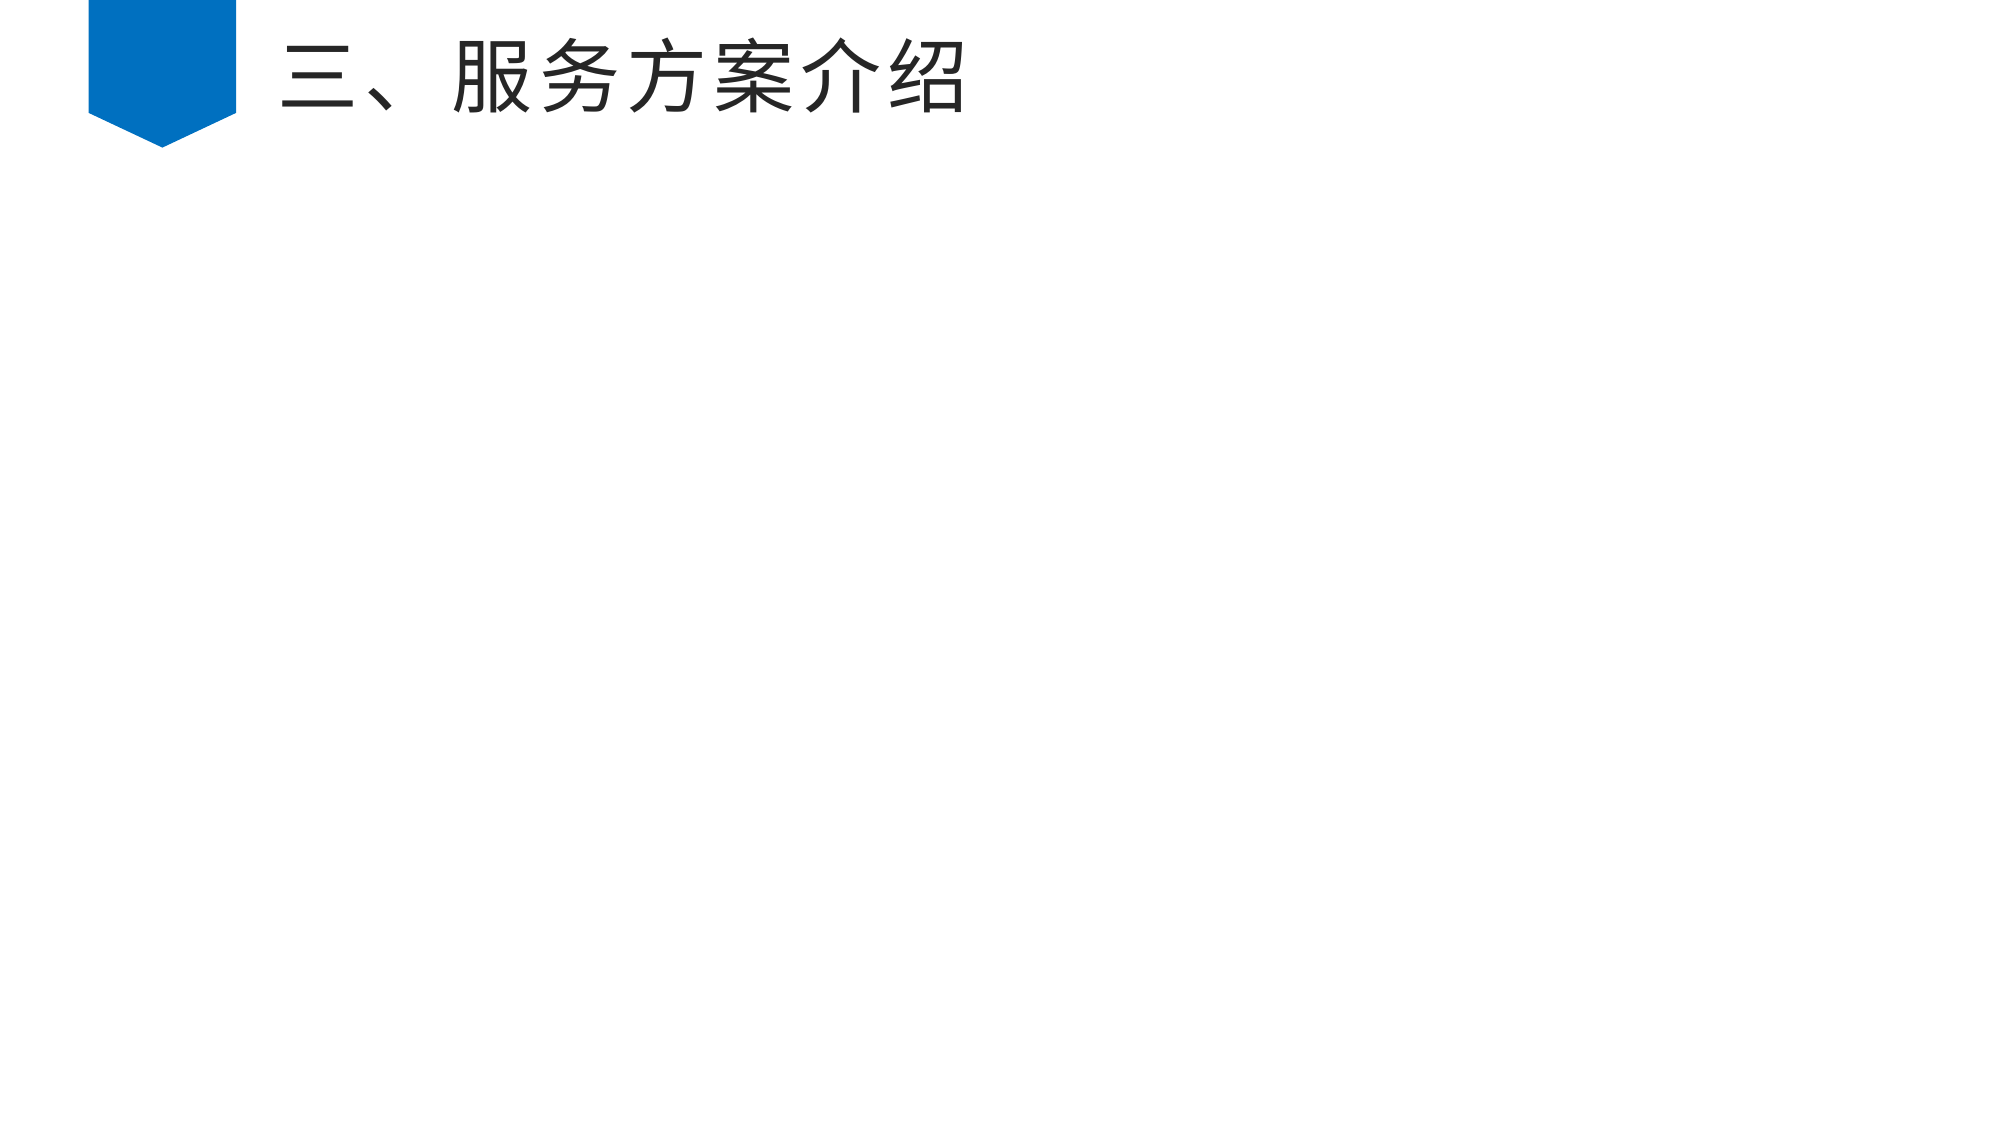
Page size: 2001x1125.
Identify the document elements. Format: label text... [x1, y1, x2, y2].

title 三、服务方案介绍 [262, 15, 1940, 132]
text_box [87, 0, 238, 149]
